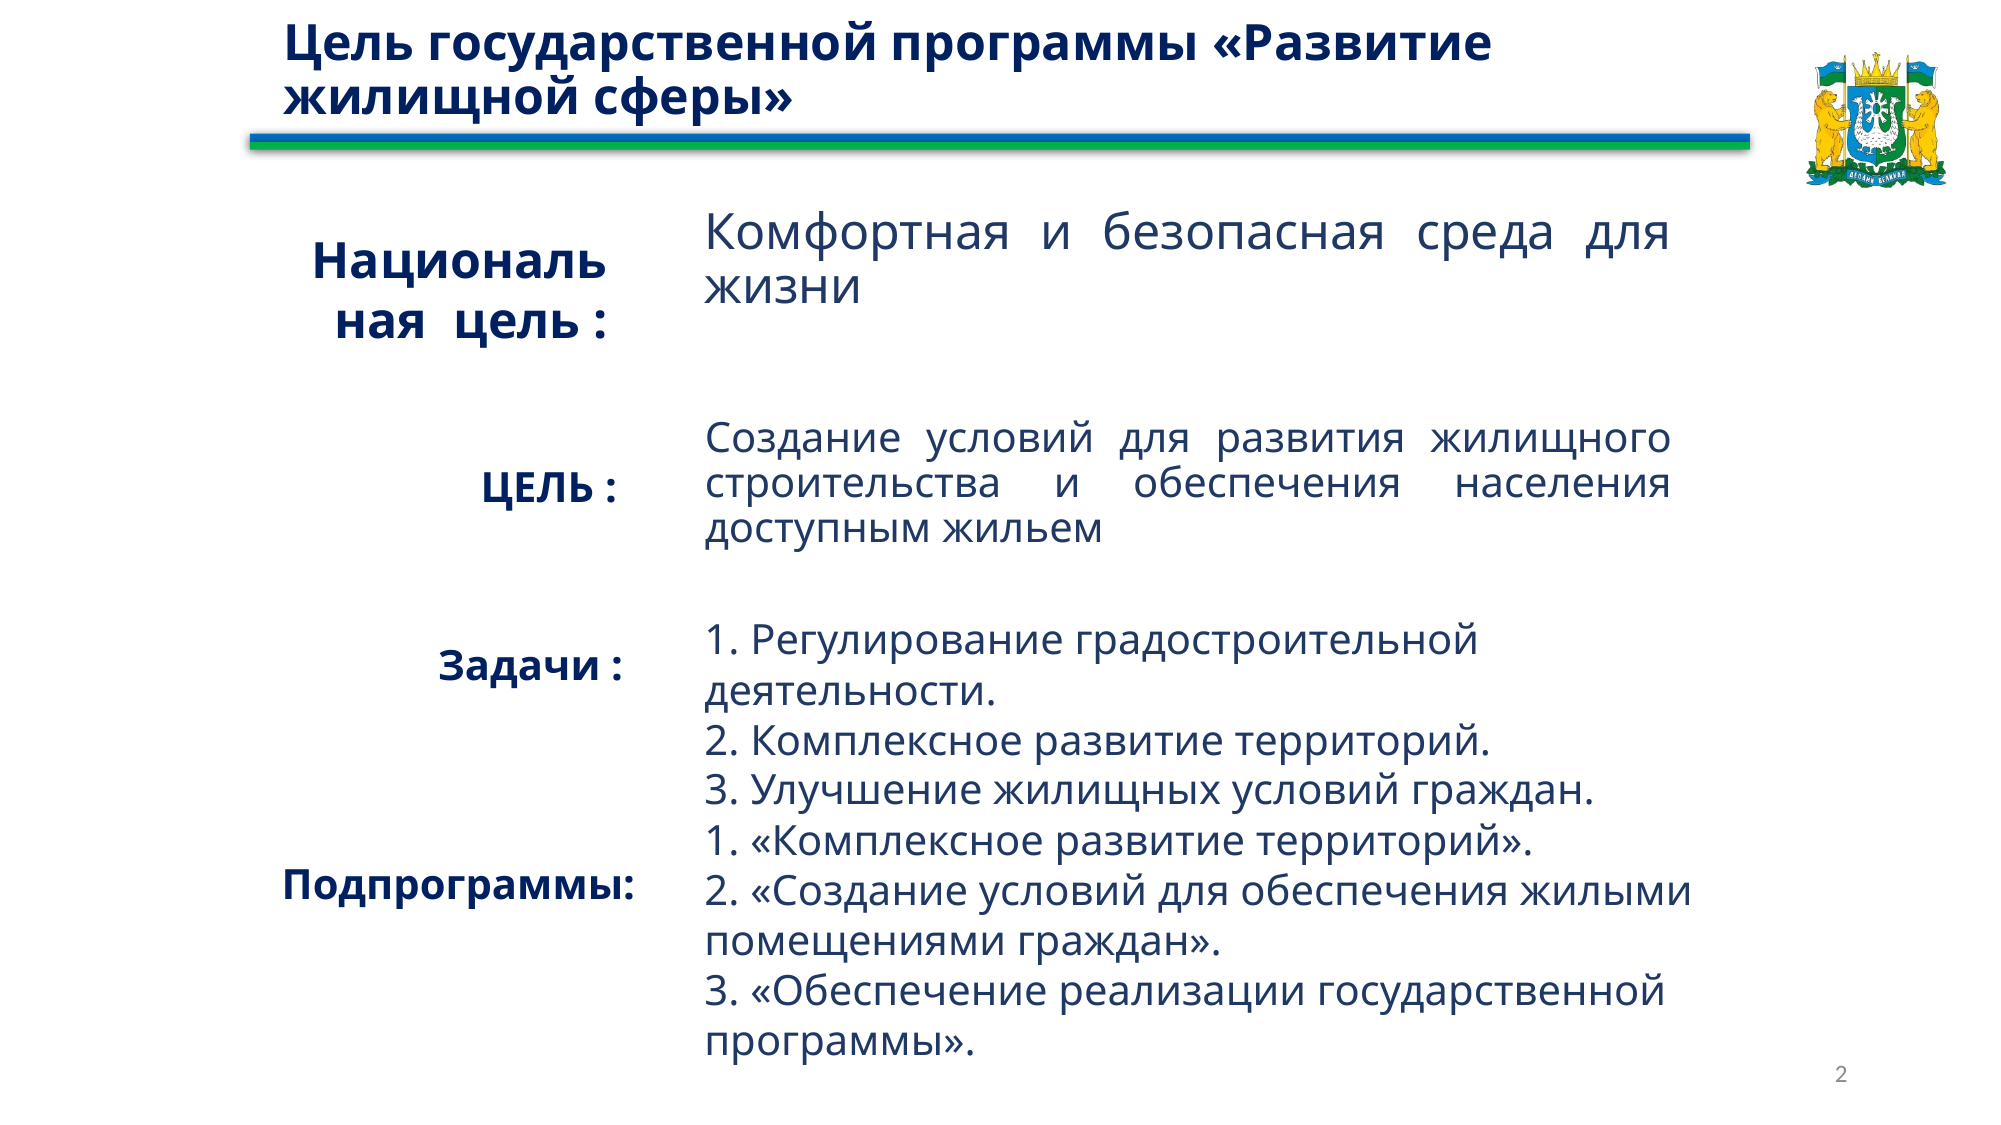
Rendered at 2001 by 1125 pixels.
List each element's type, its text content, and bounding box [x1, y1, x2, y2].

text_box 1. «Комплексное развитие территорий». 2. «Создание условий для обеспечения жилыми помещениями граждан». 3. «Обеспечение реализации государственной программы». [689, 806, 1717, 1072]
text_box Задачи : [423, 630, 639, 696]
text_box Комфортная и безопасная среда для жизни [689, 246, 1687, 323]
text_box Подпрограммы: [266, 850, 651, 916]
text_box 1. Регулирование градостроительной деятельности. 2. Комплексное развитие территорий. 3. Улучшение жилищных условий граждан. [689, 605, 1687, 806]
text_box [249, 133, 1750, 150]
text_box Цель государственной программы «Развитие жилищной сферы» [268, 77, 1791, 133]
text_box Национальная цель : [270, 247, 623, 329]
slide_number 2 [1412, 1042, 1863, 1103]
text_box ЦЕЛЬ : [465, 453, 632, 519]
text_box Создание условий для развития жилищного строительства и обеспечения населения доступным жильем [689, 409, 1687, 564]
picture [1806, 52, 1946, 188]
